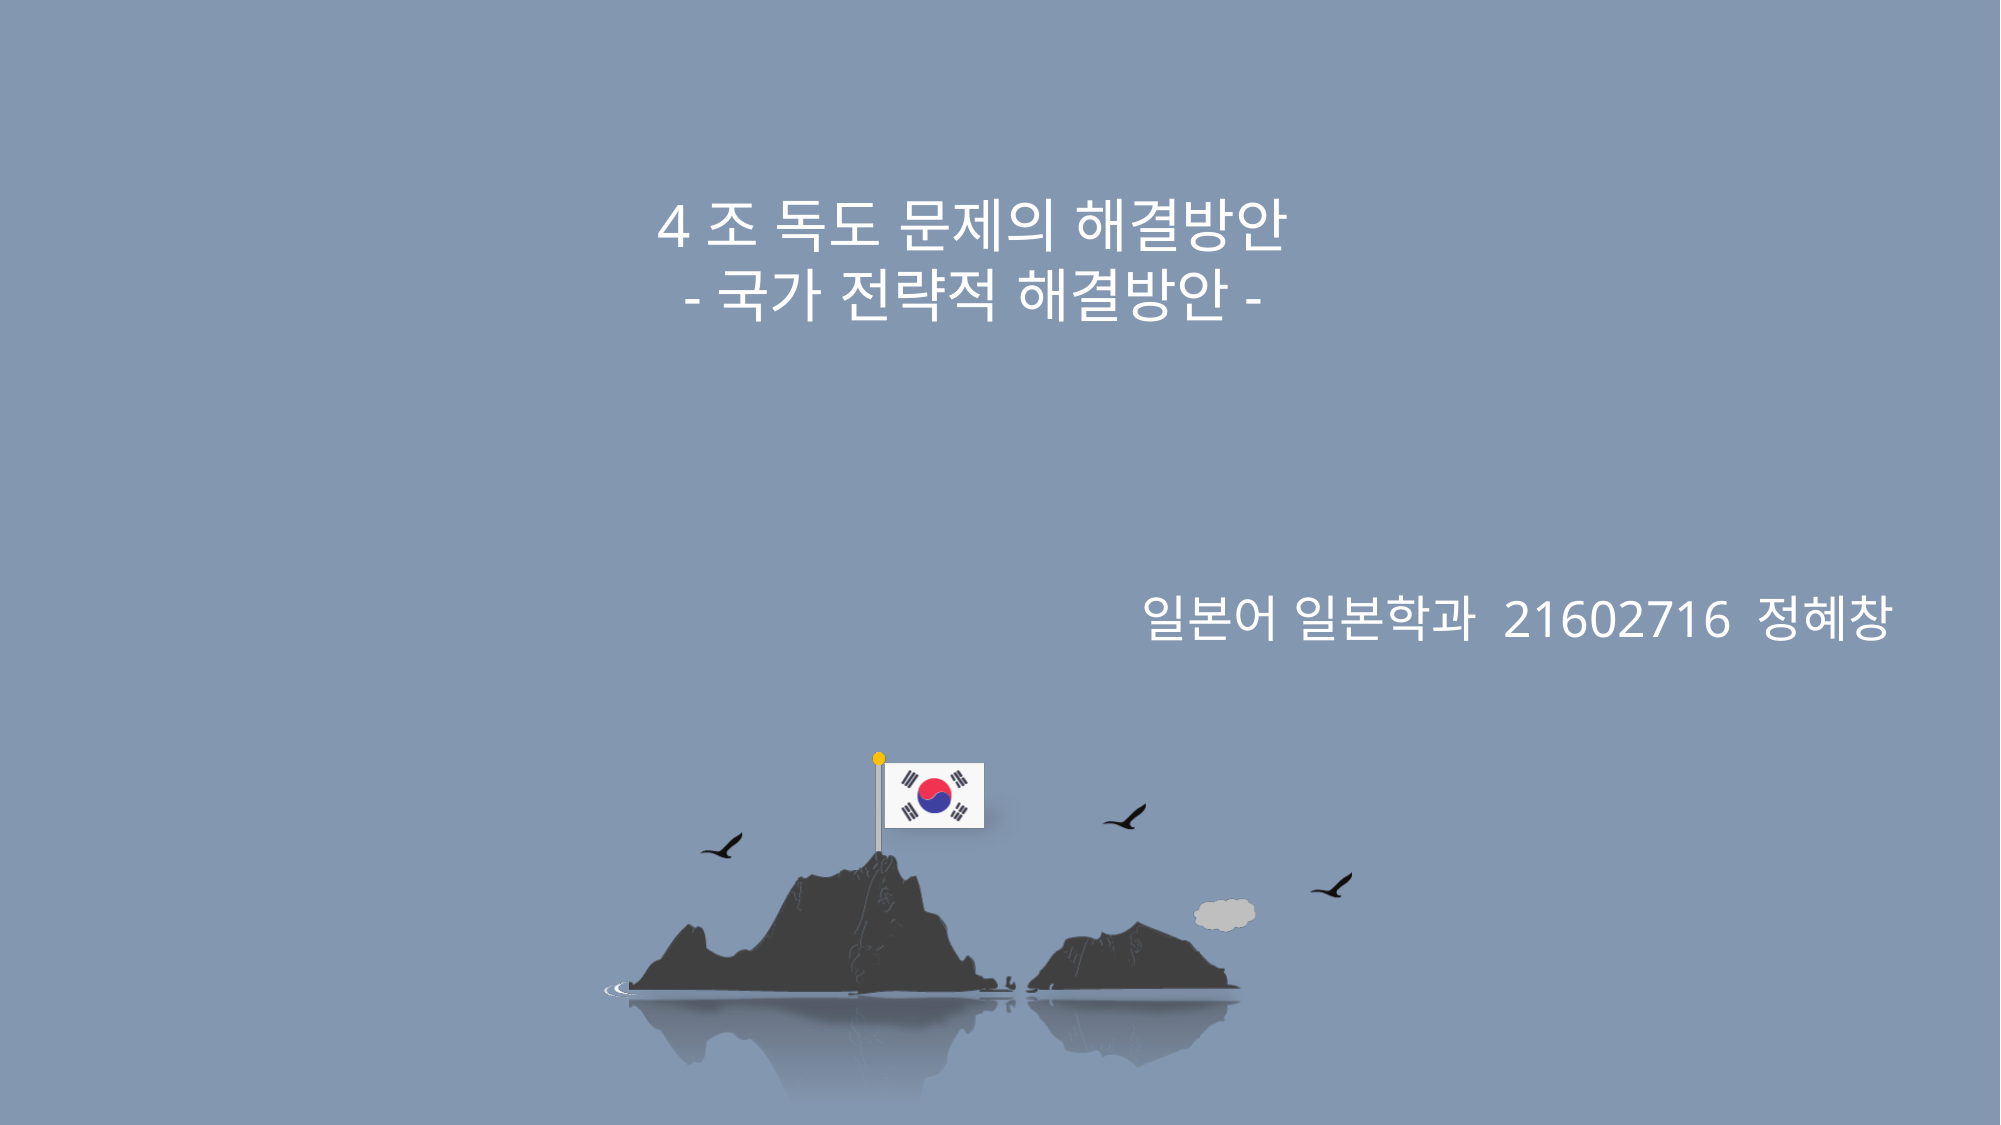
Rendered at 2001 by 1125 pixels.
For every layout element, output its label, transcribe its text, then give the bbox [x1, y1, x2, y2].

text_box 일본어 일본학과 21602716 정혜창 [1114, 554, 1937, 681]
text_box 4조 독도 문제의 해결방안 -국가 전략적 해결방안- [578, 47, 1369, 471]
picture [595, 752, 1352, 1125]
